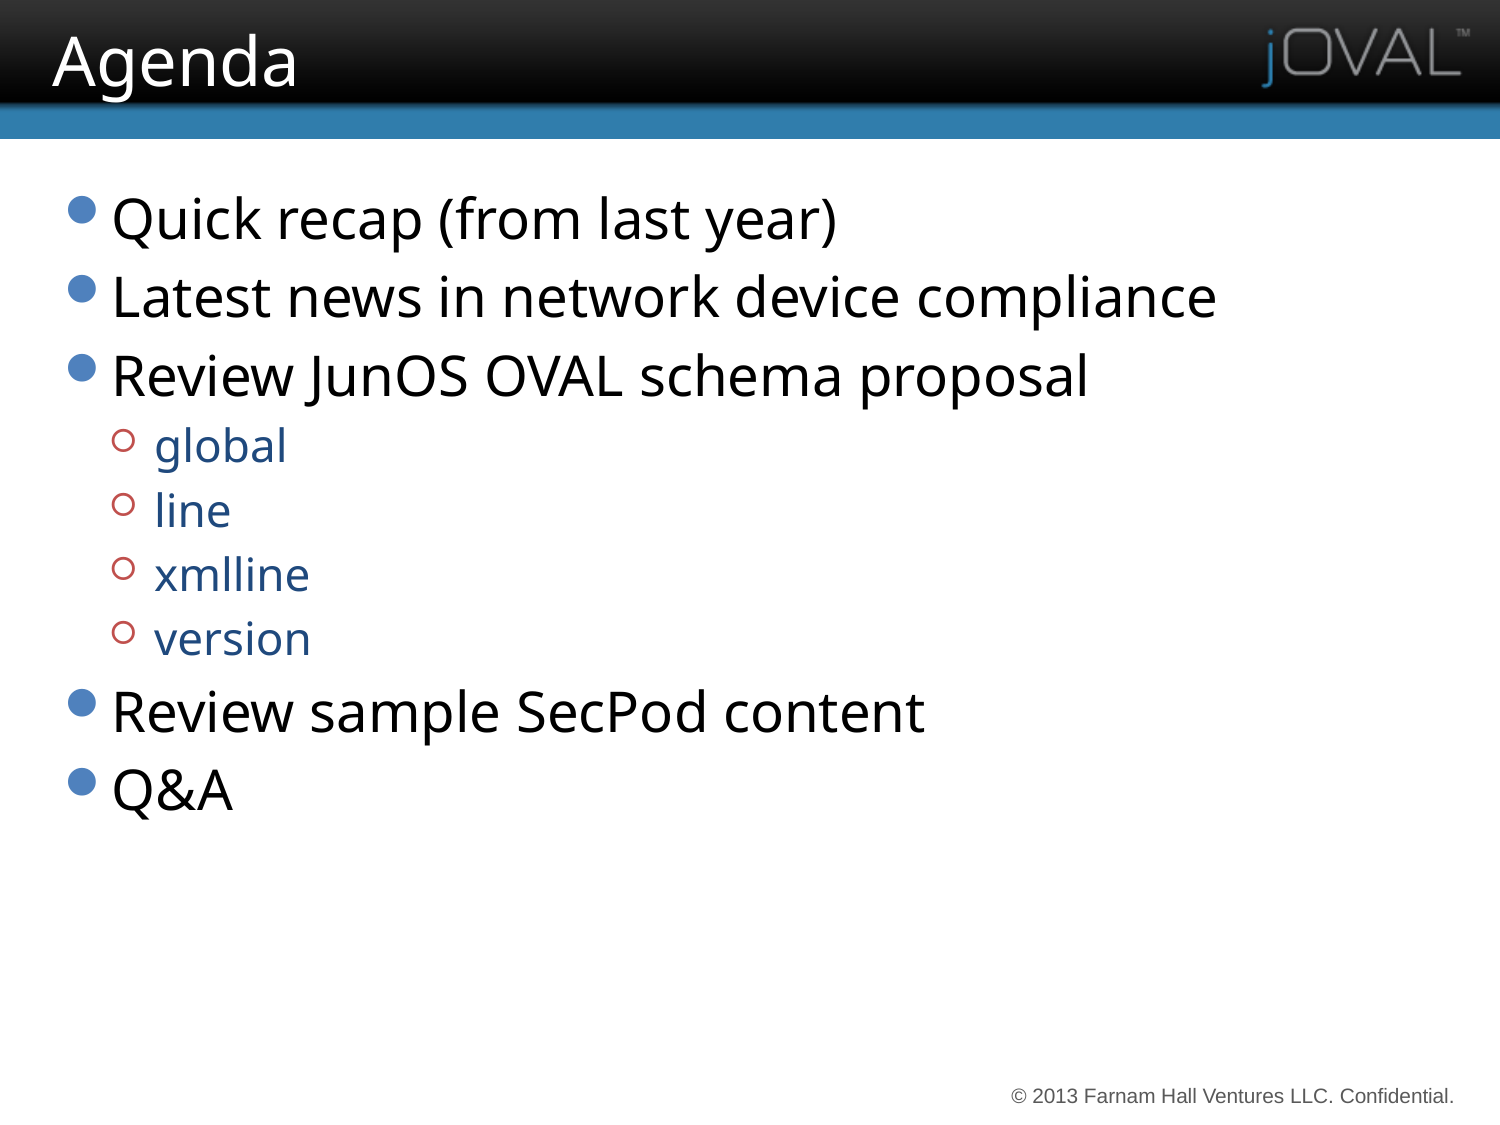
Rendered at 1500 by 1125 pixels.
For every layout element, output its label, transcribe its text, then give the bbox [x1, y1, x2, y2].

picture [0, 0, 1500, 139]
list Quick recap (from last year) Latest news in network device compliance Review JunOS OVAL schema proposal global line xmlline version Review sample SecPod content Q&A [49, 175, 1445, 1026]
footer © 2013 Farnam Hall Ventures LLC. Confidential. [75, 1074, 1475, 1113]
